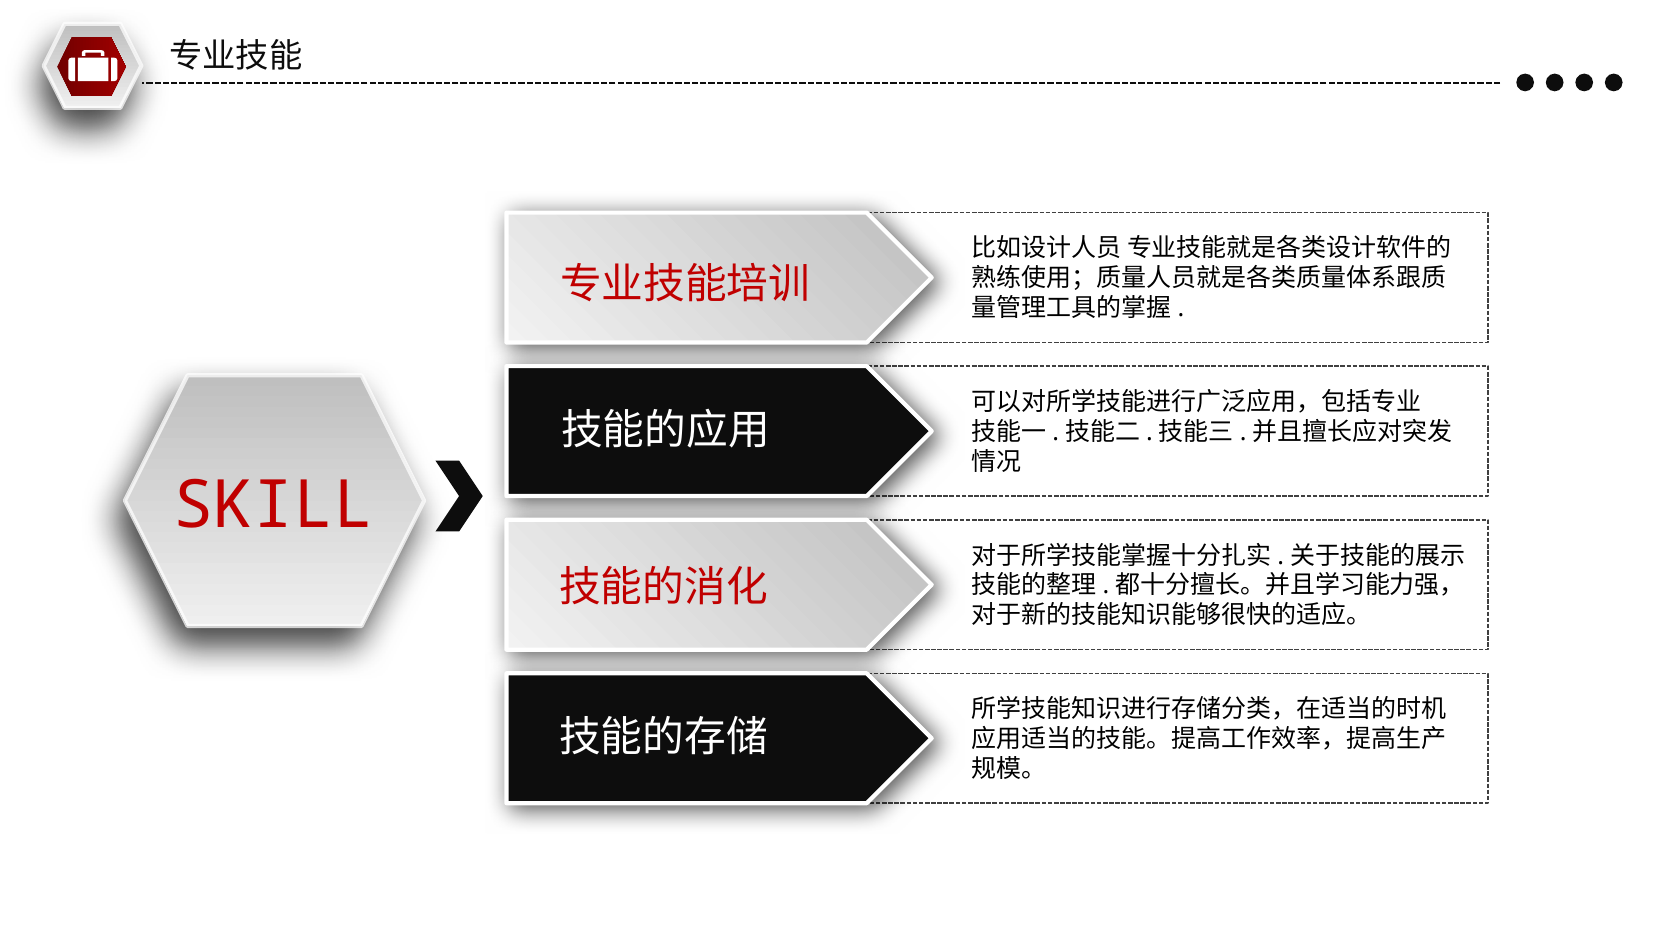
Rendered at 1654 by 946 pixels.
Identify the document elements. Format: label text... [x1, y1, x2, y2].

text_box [506, 365, 932, 497]
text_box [124, 374, 425, 627]
text_box 对于所学技能掌握十分扎实.关于技能的展示 技能的整理.都十分擅长。并且学习能力强， 对于新的技能知识能够很快的适应。 [956, 531, 1654, 637]
text_box 专业技能 [154, 27, 318, 82]
text_box [433, 458, 485, 534]
text_box [933, 671, 1490, 805]
text_box 所学技能知识进行存储分类，在适当的时机 应用适当的技能。提高工作效率，提高生产 规模。 [956, 684, 1654, 790]
text_box 可以对所学技能进行广泛应用，包括专业 技能一.技能二.技能三.并且擅长应对突发 情况 [956, 378, 1654, 483]
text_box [506, 673, 932, 804]
text_box [1602, 71, 1625, 94]
text_box [1543, 71, 1566, 94]
text_box [932, 518, 1490, 652]
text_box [43, 23, 142, 109]
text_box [506, 212, 932, 343]
text_box [933, 211, 1490, 345]
text_box 比如设计人员 专业技能就是各类设计软件的 熟练使用；质量人员就是各类质量体系跟质 量管理工具的掌握. [956, 224, 1654, 329]
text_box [506, 519, 932, 650]
text_box [1573, 71, 1596, 94]
text_box [933, 364, 1490, 498]
text_box [1514, 71, 1537, 94]
